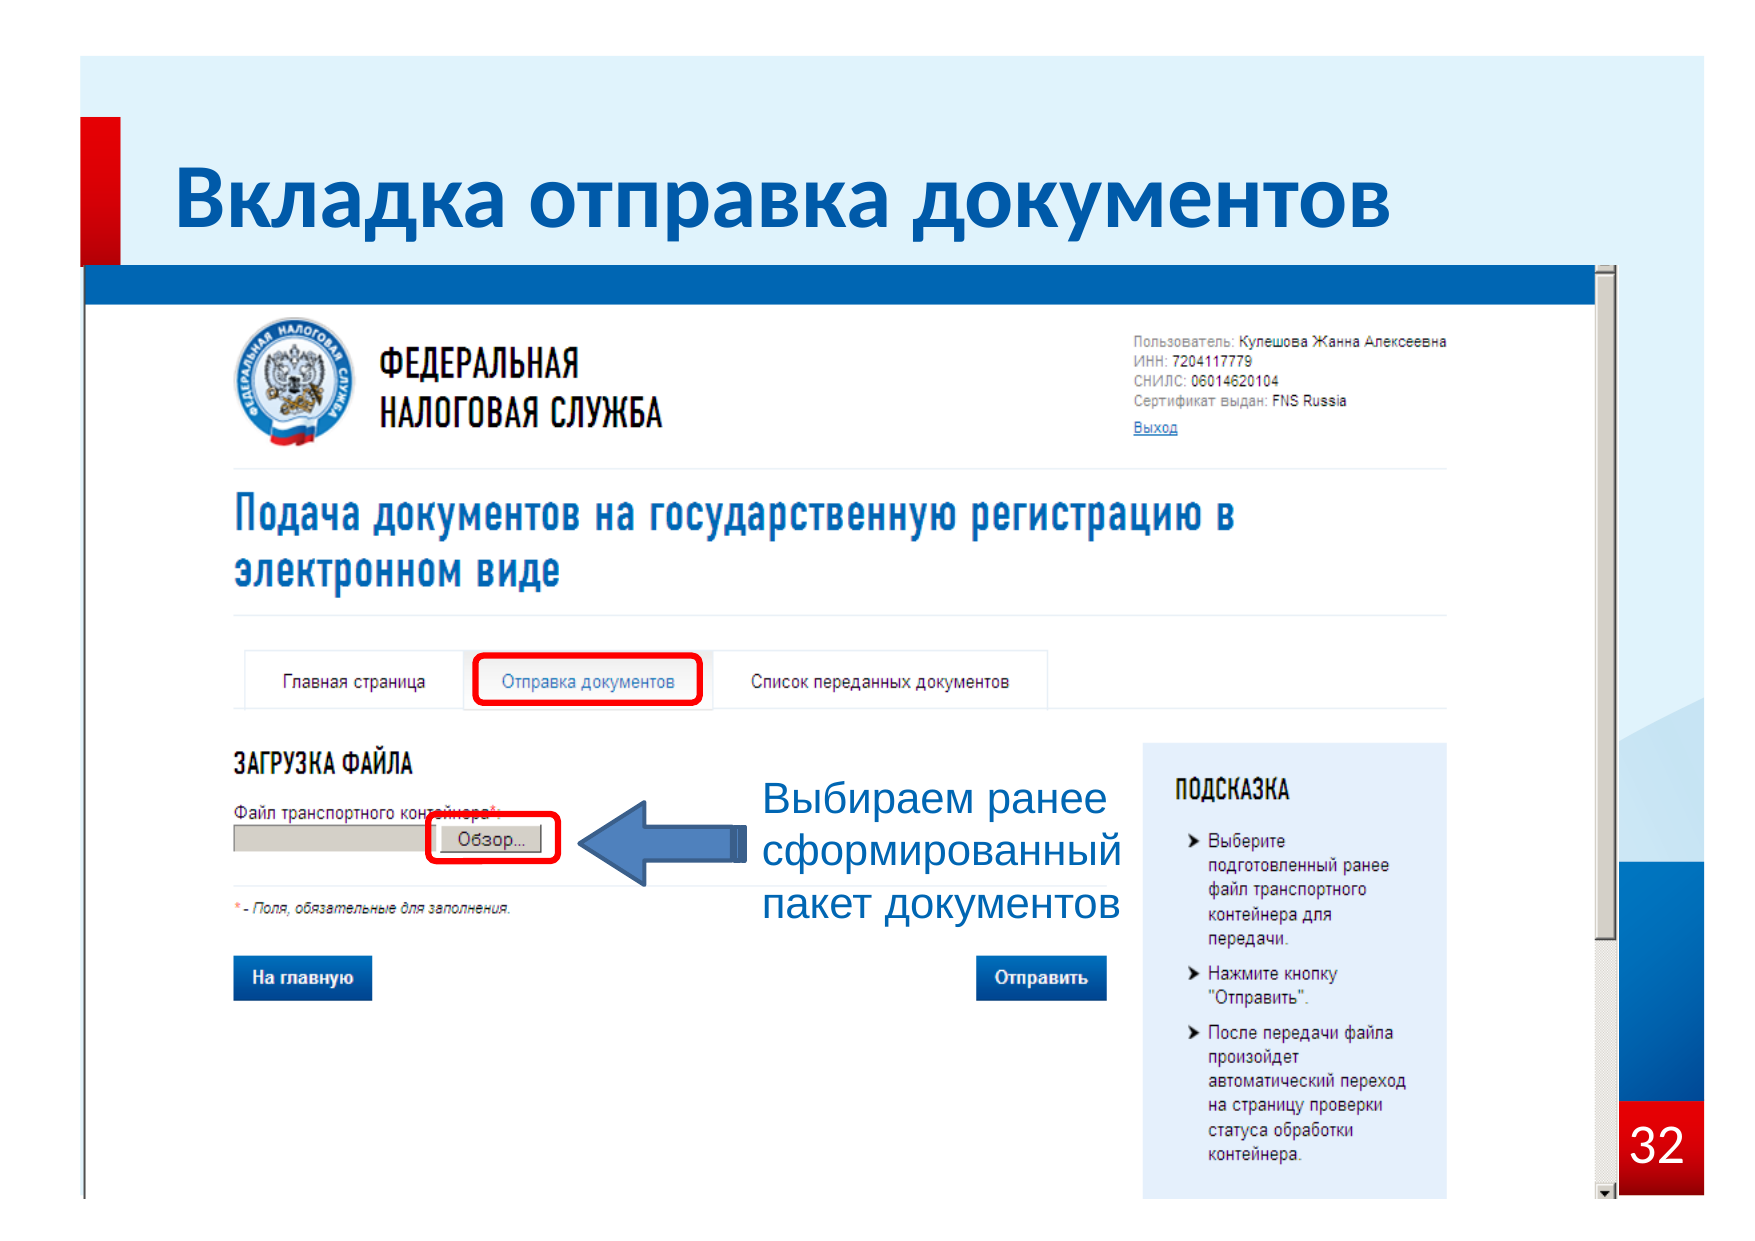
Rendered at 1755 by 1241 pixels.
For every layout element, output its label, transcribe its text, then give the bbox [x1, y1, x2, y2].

slide_number 32 [1596, 1092, 1717, 1208]
picture [0, 0, 1754, 1240]
title Вкладка отправка документов [157, 90, 1566, 264]
